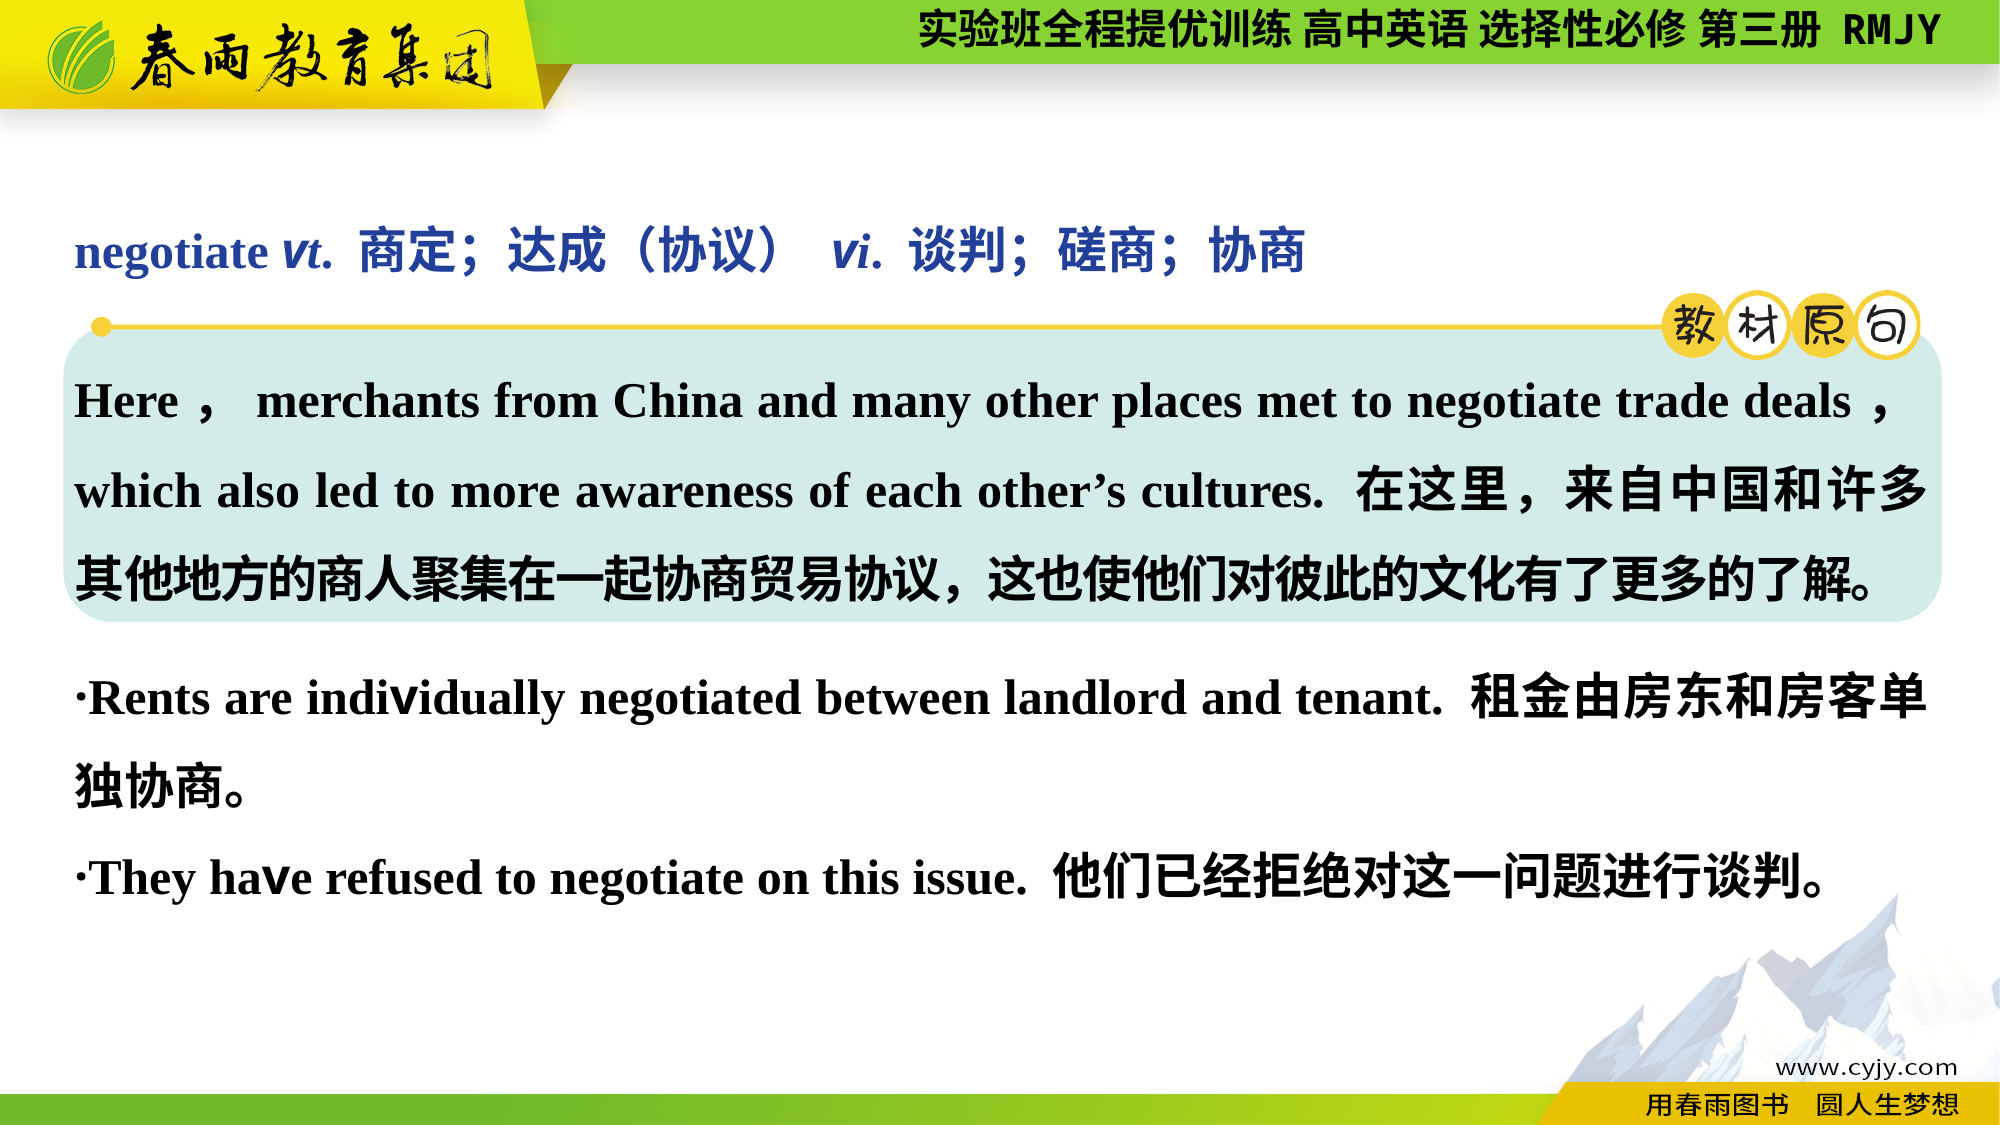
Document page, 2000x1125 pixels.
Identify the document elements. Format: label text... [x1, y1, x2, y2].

list negotiate vt. 商定；达成（协议） vi. 谈判；磋商；协商 [59, 181, 1944, 278]
text_box [87, 615, 1918, 623]
text_box Here，merchants from China and many other places met to negotiate trade deals，which also led to more awareness of each other’s cultures. 在这里，来自中国和许多其他地方的商人聚集在一起协商贸易协议，这也使他们对彼此的文化有了更多的了解。 [59, 329, 1944, 615]
text_box ·Rents are individually negotiated between landlord and tenant. 租金由房东和房客单独协商。 ·They have refused to negotiate on this issue. 他们已经拒绝对这一问题进行谈判。 [59, 627, 1944, 913]
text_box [90, 290, 1921, 390]
picture [0, 0, 2000, 1125]
